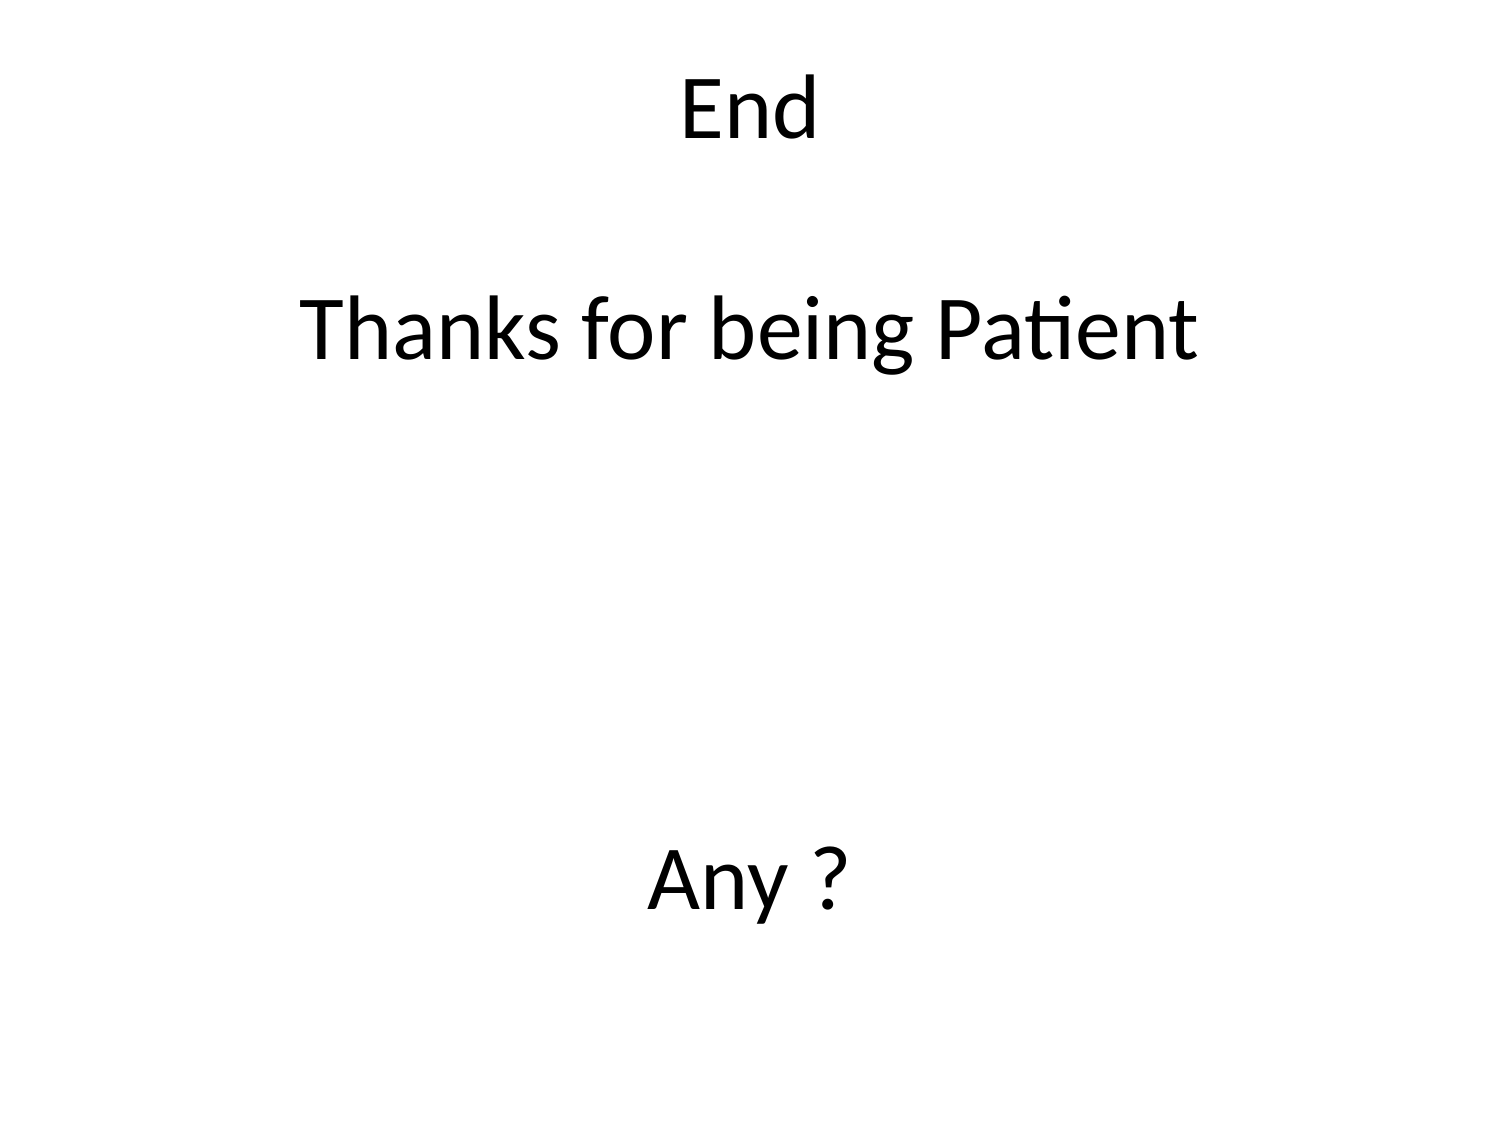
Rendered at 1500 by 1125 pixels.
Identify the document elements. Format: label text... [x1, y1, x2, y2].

title End Thanks for being Patient Any ? [75, 0, 1425, 975]
